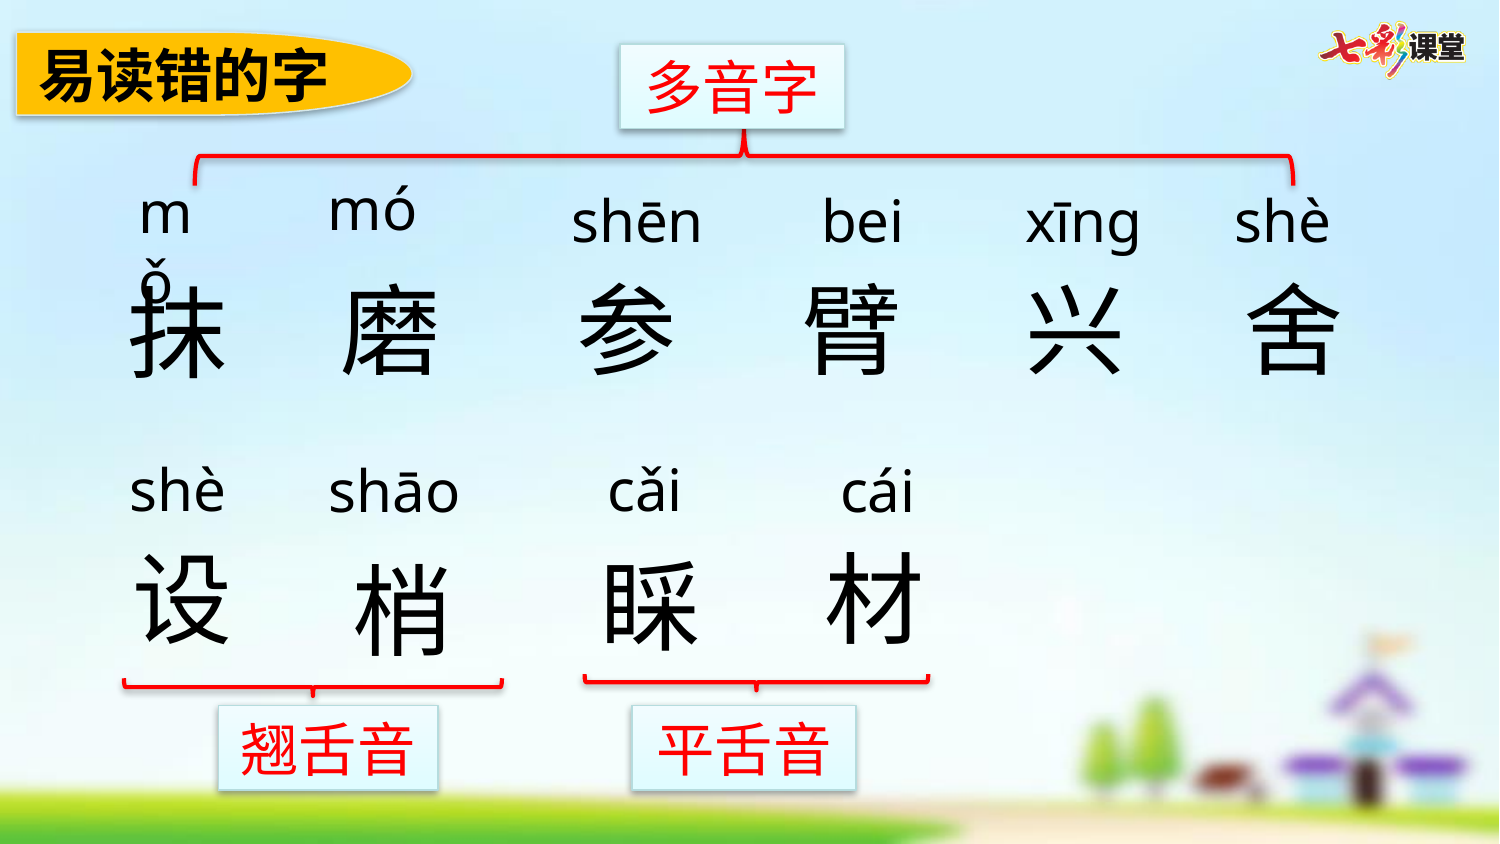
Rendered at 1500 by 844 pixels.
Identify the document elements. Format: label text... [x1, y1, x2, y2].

text_box shè [114, 445, 241, 531]
text_box mó [312, 194, 461, 250]
text_box cǎi [592, 445, 698, 531]
text_box 抹 [112, 262, 243, 398]
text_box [0, 31, 413, 116]
text_box 设 [117, 528, 248, 664]
text_box bei [806, 194, 920, 262]
text_box 磨 [325, 259, 456, 395]
text_box 翘舌音 [218, 705, 439, 791]
text_box shāo [313, 447, 476, 532]
text_box 参 [561, 262, 692, 395]
text_box 睬 [585, 536, 716, 672]
text_box mǒ [123, 168, 243, 323]
text_box 多音字 [619, 43, 845, 129]
text_box 平舌音 [631, 705, 857, 791]
text_box shēn [556, 194, 719, 262]
text_box shè [1219, 176, 1346, 262]
text_box [192, 138, 1297, 186]
text_box 舍 [1228, 259, 1359, 395]
text_box 梢 [337, 541, 468, 676]
text_box 臂 [786, 259, 916, 395]
text_box xīng [1010, 194, 1158, 262]
text_box [120, 678, 506, 700]
text_box 材 [809, 528, 940, 664]
text_box 兴 [1010, 262, 1141, 395]
text_box [581, 673, 932, 694]
text_box cái [825, 446, 931, 532]
picture [0, 0, 1499, 844]
